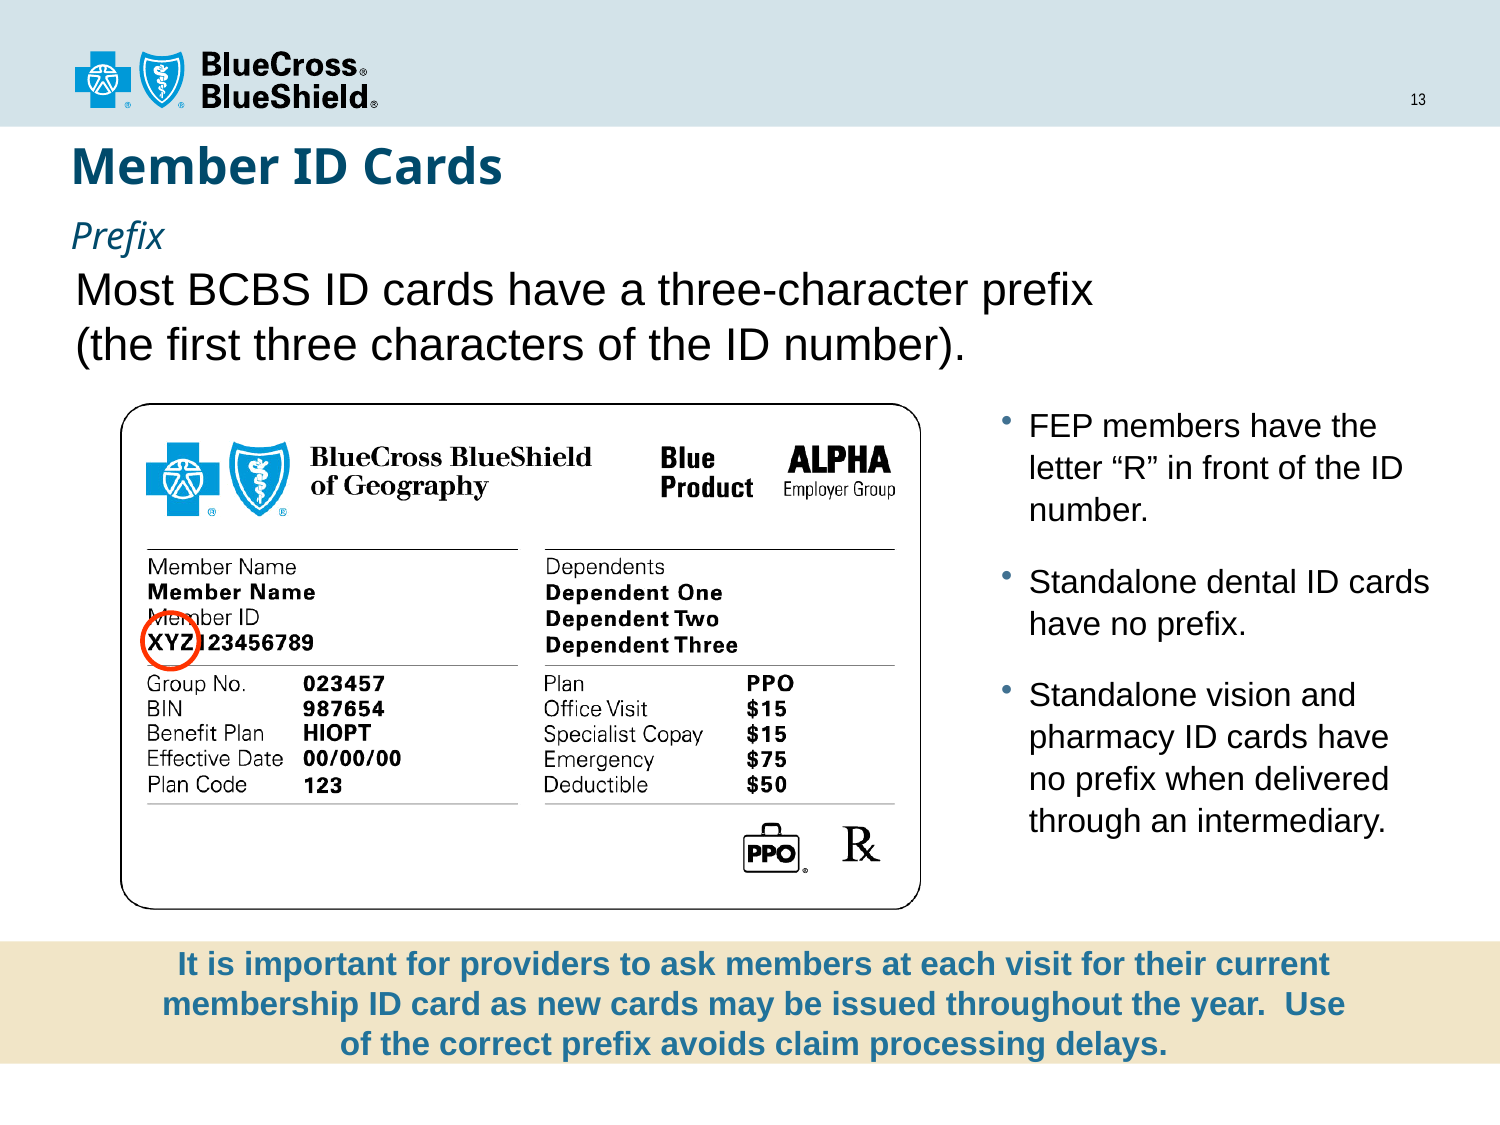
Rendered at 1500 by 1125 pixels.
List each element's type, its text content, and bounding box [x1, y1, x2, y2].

title Member ID Cards Prefix [70, 131, 1421, 244]
text_box FEP members have the letter “R” in front of the ID number. Standalone dental ID cards have no prefix. Standalone vision and pharmacy ID cards have no prefix when delivered through an intermediary. [1000, 394, 1450, 957]
picture [120, 403, 921, 910]
text_box [0, 939, 1500, 1066]
text_box It is important for providers to ask members at each visit for their current membership ID card as new cards may be issued throughout the year. Use of the correct prefix avoids claim processing delays. [113, 949, 1381, 1055]
picture [178, 101, 185, 109]
picture [124, 101, 131, 109]
list Most BCBS ID cards have a three-character prefix (the first three characters of the ID number). [75, 259, 1425, 373]
